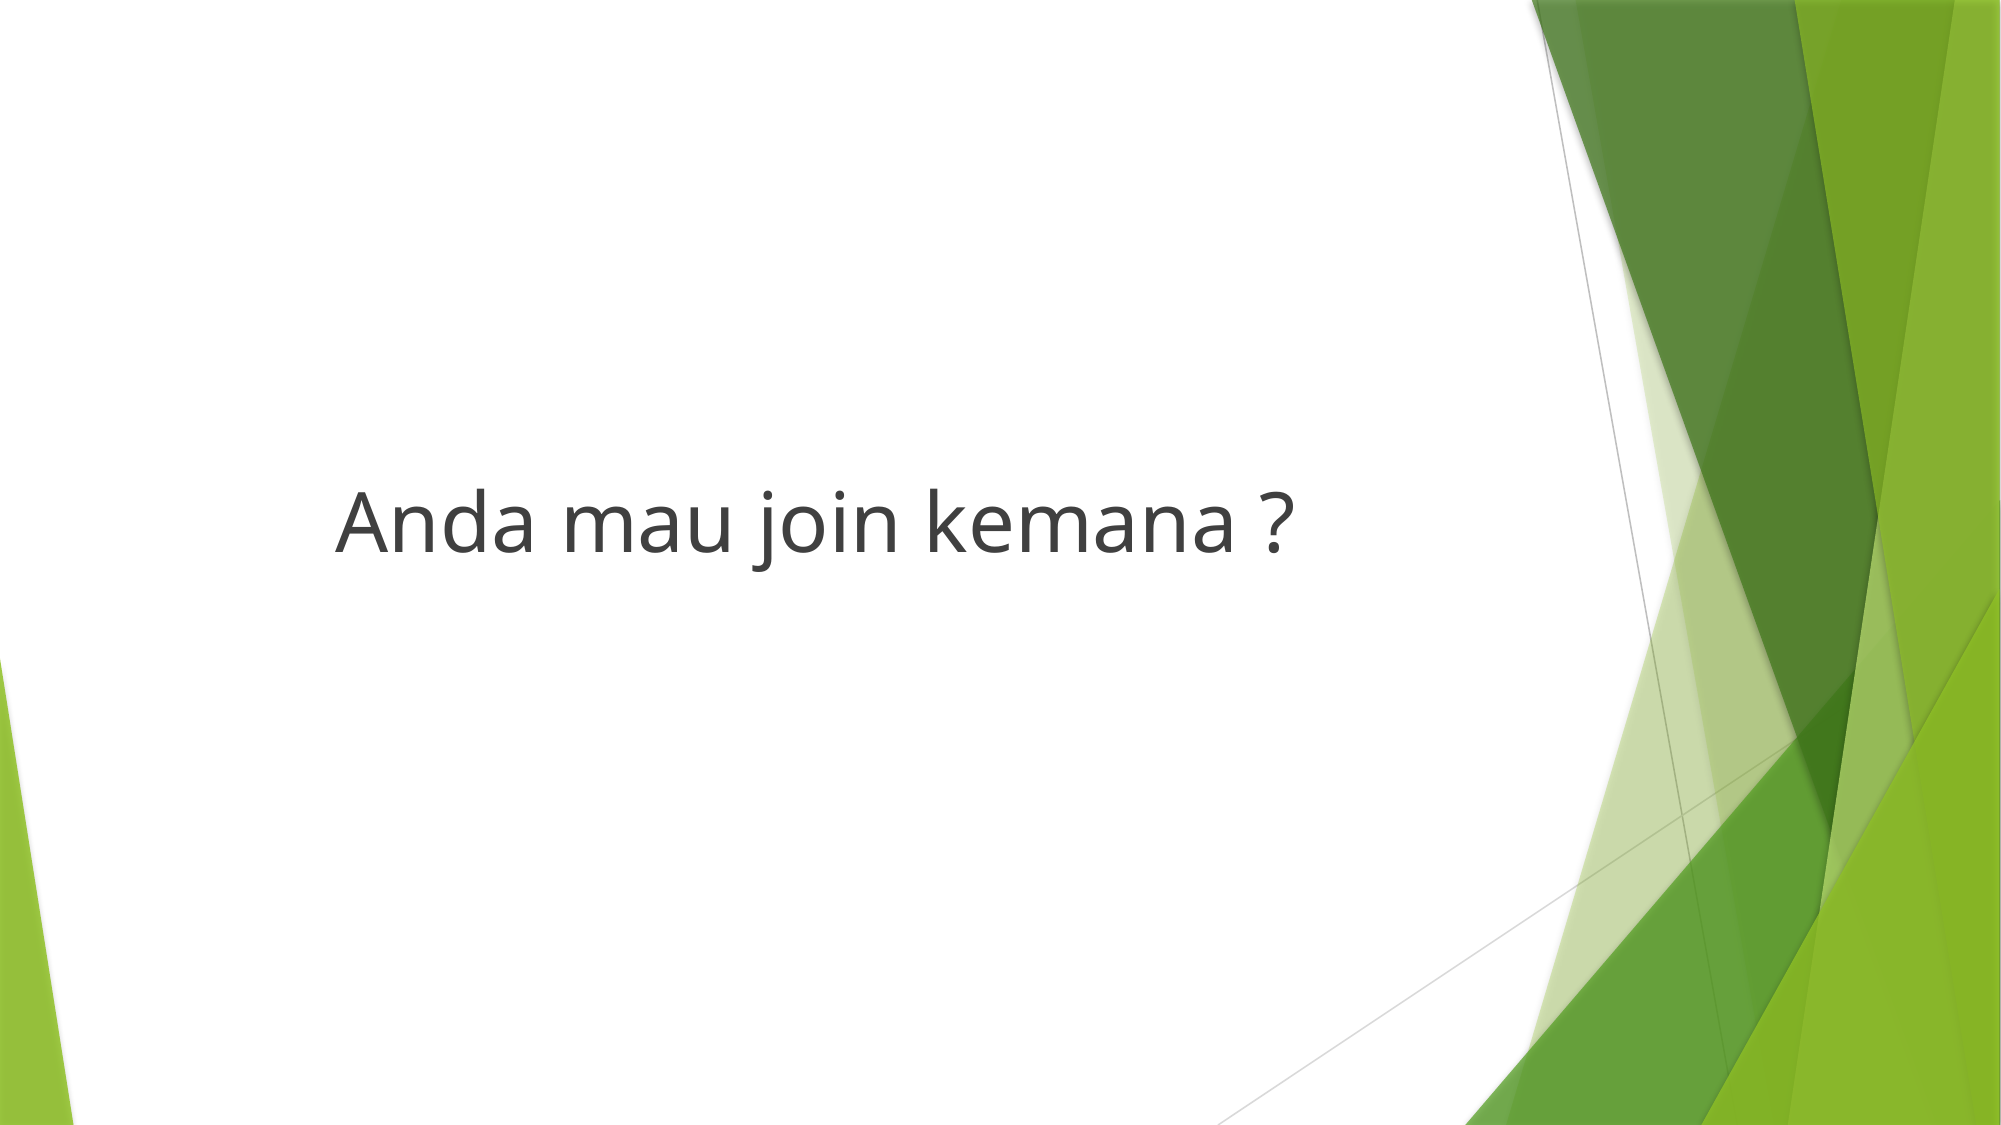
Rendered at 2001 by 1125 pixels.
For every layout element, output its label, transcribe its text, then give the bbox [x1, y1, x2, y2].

list Anda mau join kemana ? [111, 99, 1522, 991]
